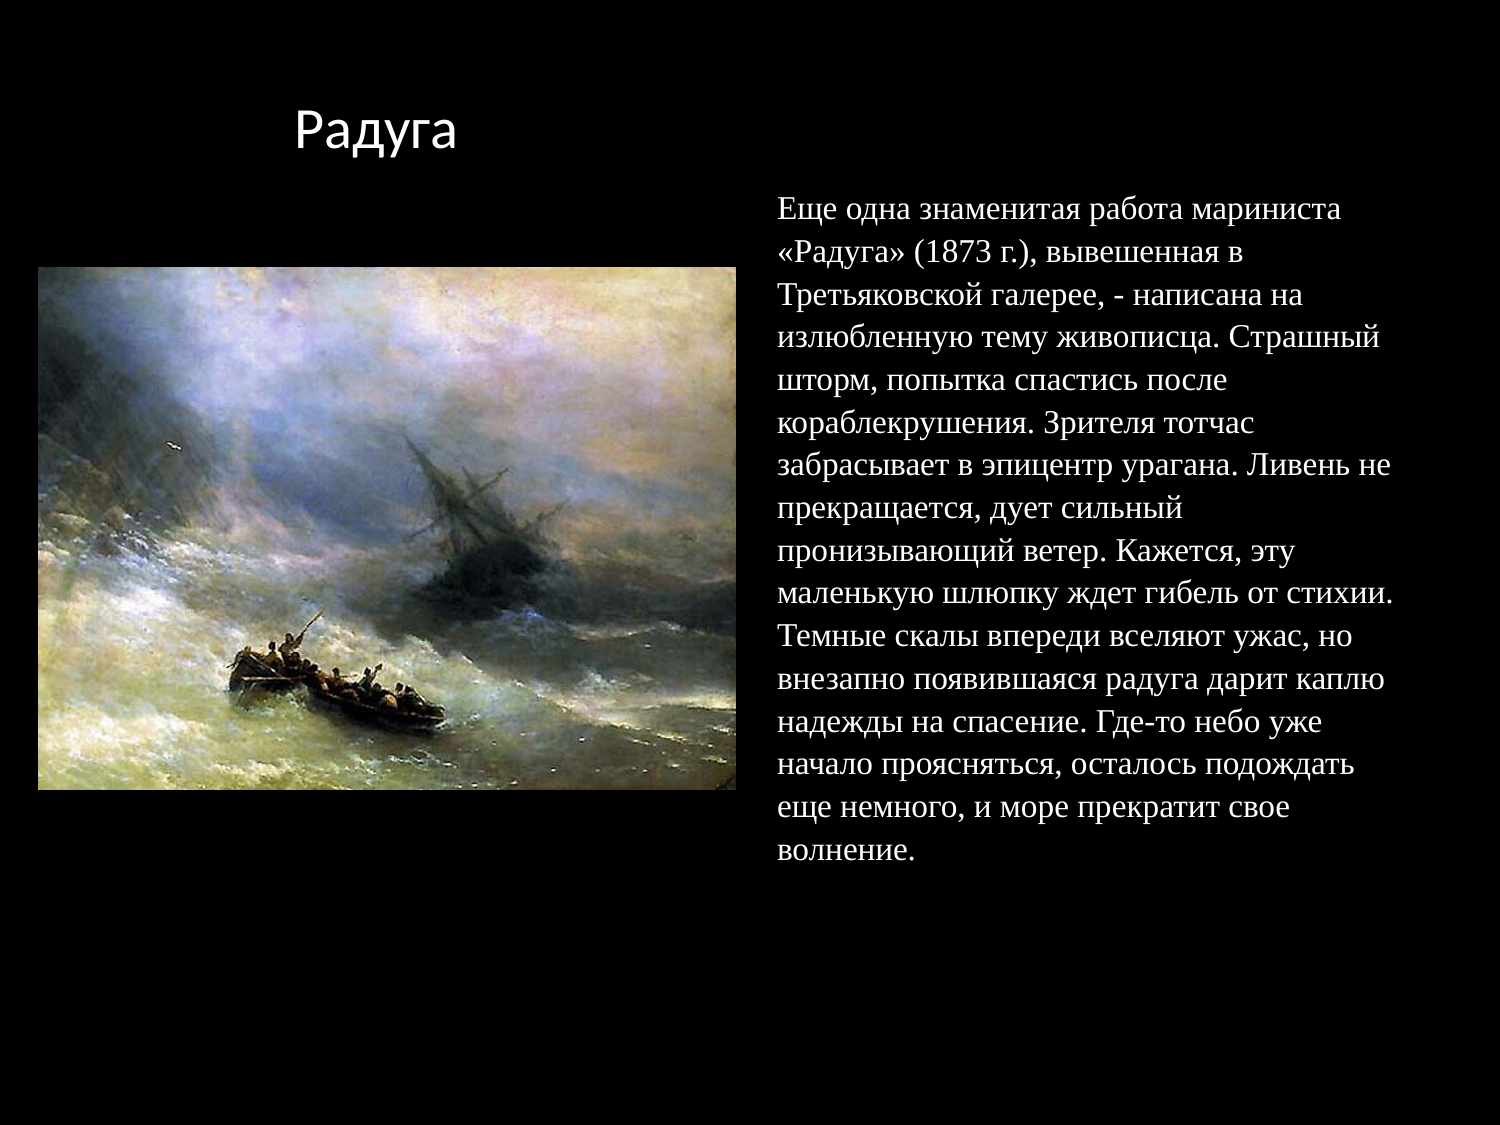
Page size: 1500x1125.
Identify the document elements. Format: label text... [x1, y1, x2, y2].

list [37, 266, 736, 791]
text_box Еще одна знаменитая работа мариниста «Радуга» (1873 г.), вывешенная в Третьяковской галерее, - написана на излюбленную тему живописца. Страшный шторм, попытка спастись после кораблекрушения. Зрителя тотчас забрасывает в эпицентр урагана. Ливень не прекращается, дует сильный пронизывающий ветер. Кажется, эту маленькую шлюпку ждет гибель от стихии. Темные скалы впереди вселяют ужас, но внезапно появившаяся радуга дарит каплю надежды на спасение. Где-то небо уже начало проясняться, осталось подождать еще немного, и море прекратит свое волнение. [762, 176, 1432, 875]
title Радуга [206, 54, 547, 197]
